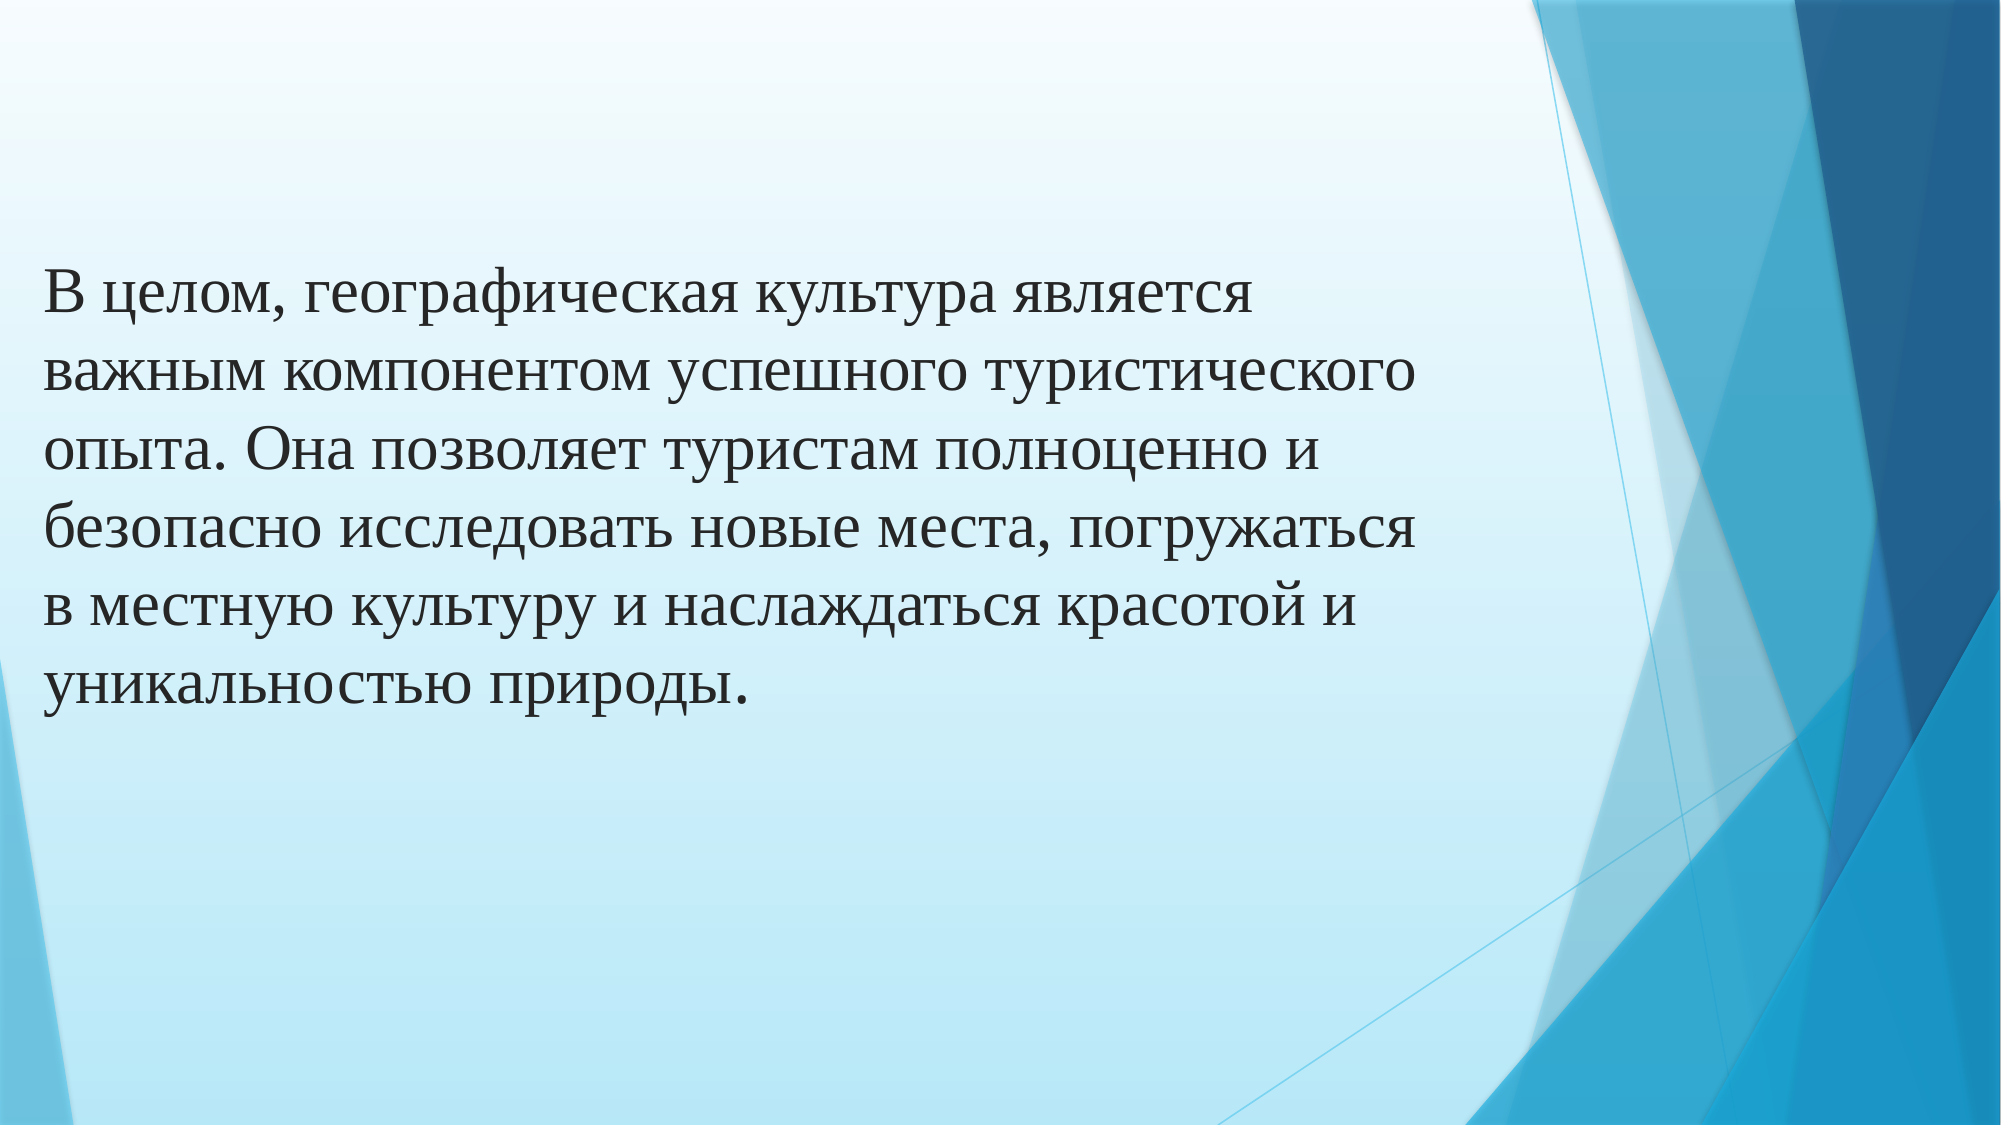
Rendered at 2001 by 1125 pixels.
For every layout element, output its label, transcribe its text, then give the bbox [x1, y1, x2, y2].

title В целом, географическая культура является важным компонентом успешного туристического опыта. Она позволяет туристам полноценно и безопасно исследовать новые места, погружаться в местную культуру и наслаждаться красотой и уникальностью природы. [28, 239, 1439, 833]
